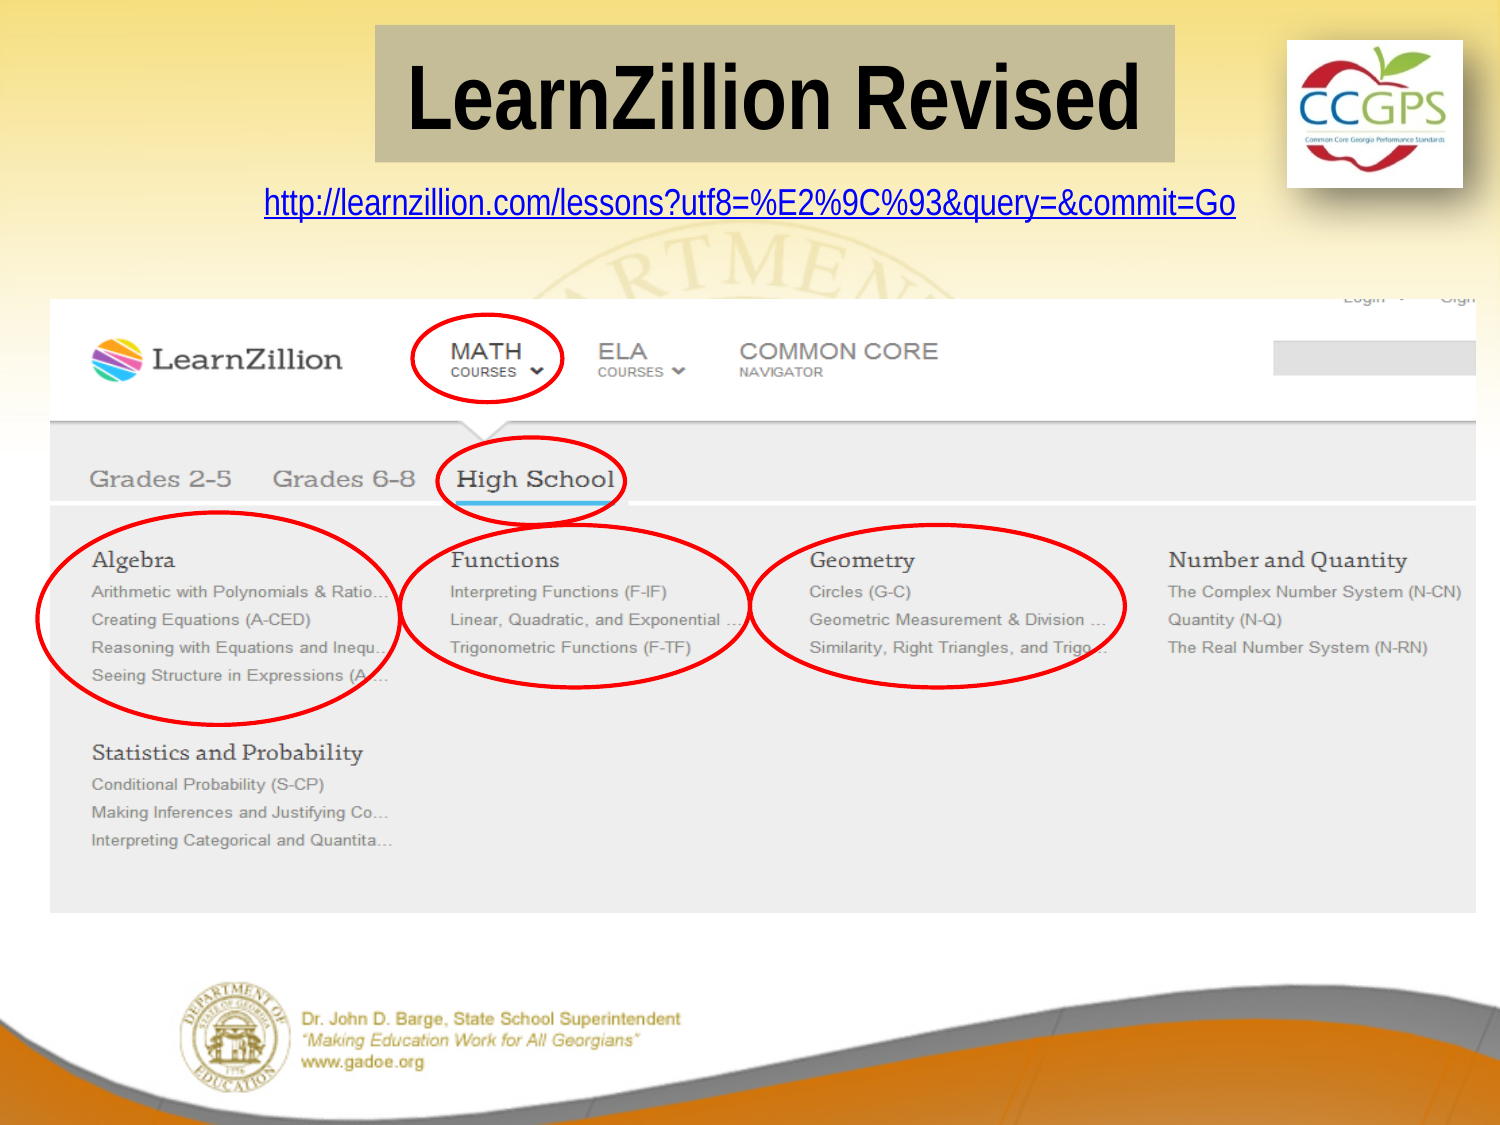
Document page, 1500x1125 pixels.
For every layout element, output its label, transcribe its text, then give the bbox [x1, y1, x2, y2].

text_box http://learnzillion.com/lessons?utf8=%E2%9C%93&query=&commit=Go [74, 164, 1425, 238]
text_box [35, 585, 44, 652]
picture [0, 0, 1500, 1125]
text_box LearnZillion Revised [375, 24, 1175, 163]
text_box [49, 299, 1476, 913]
